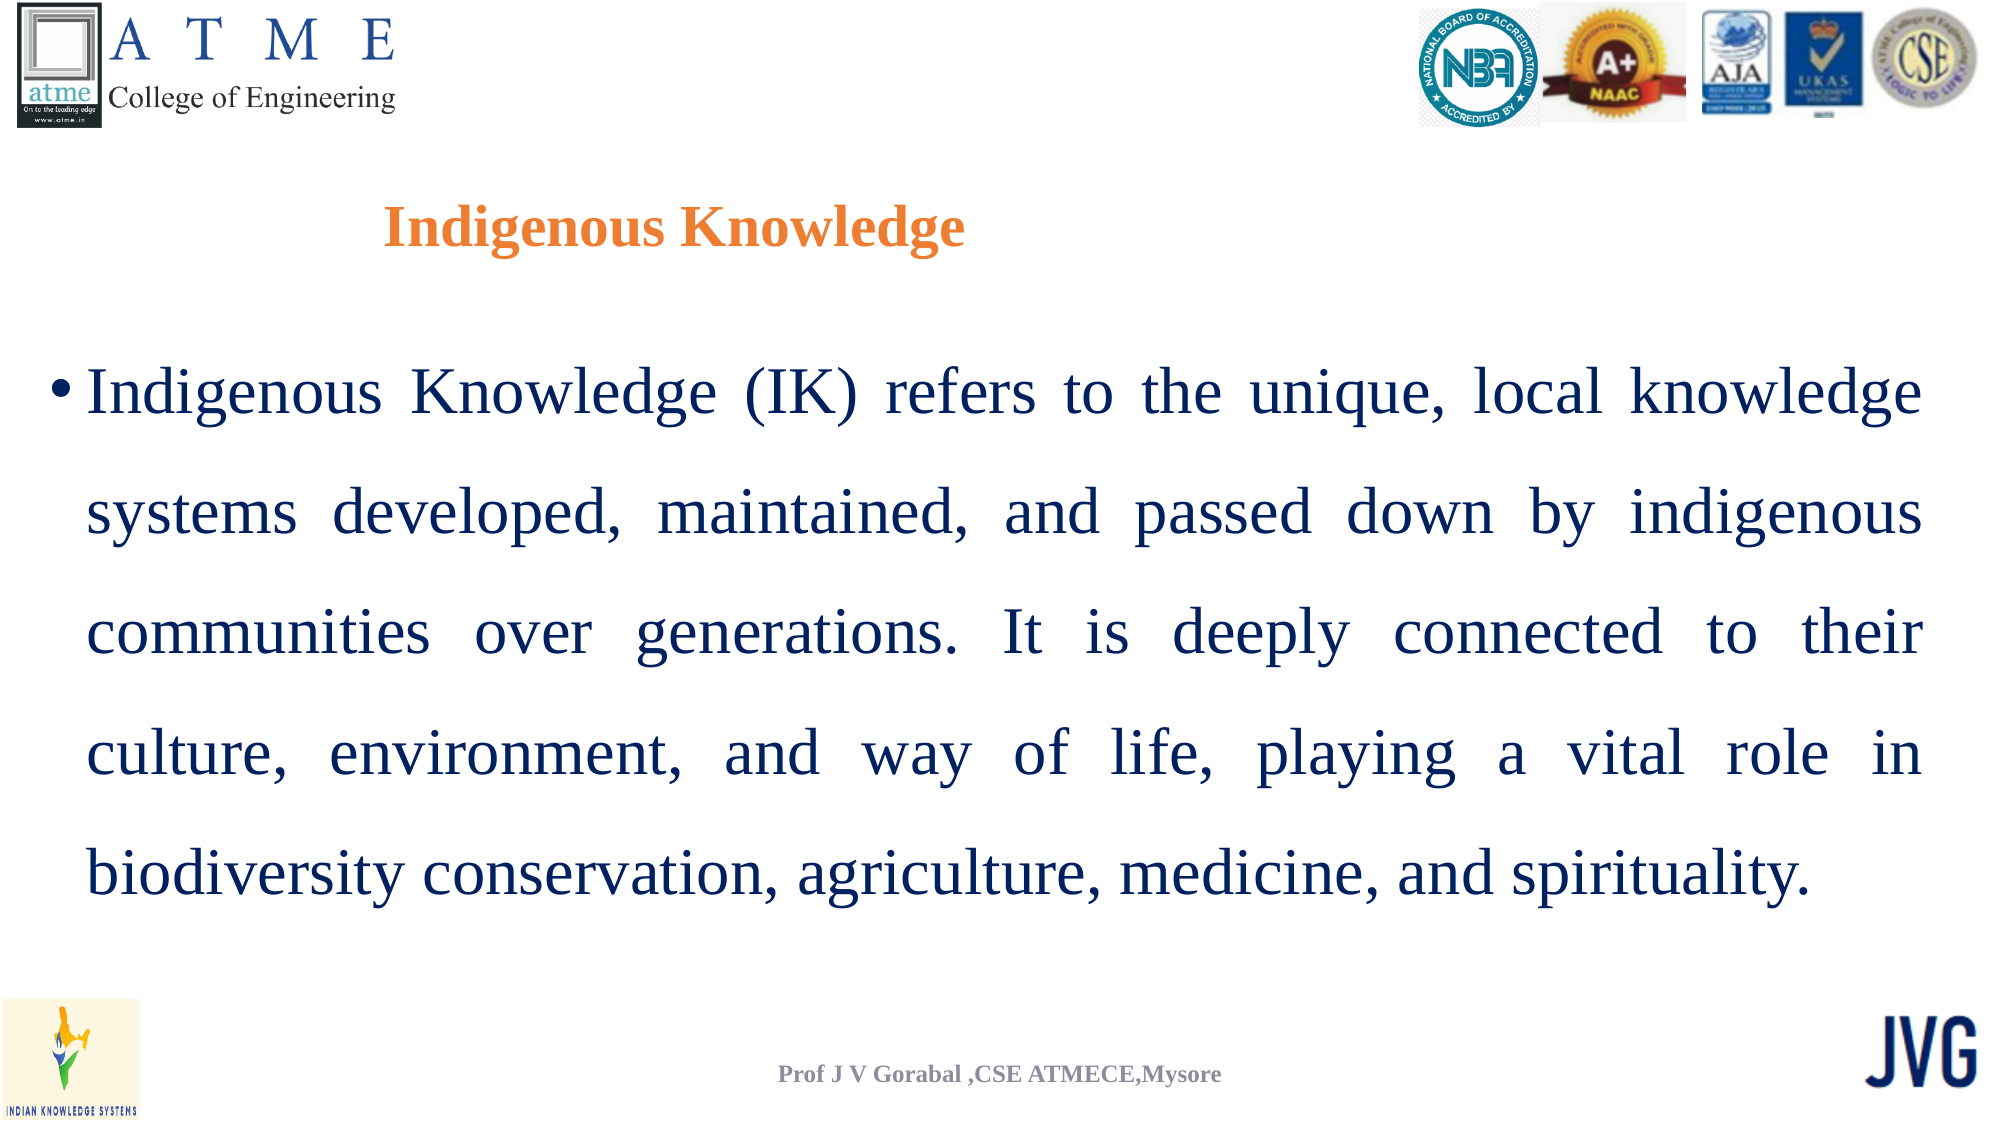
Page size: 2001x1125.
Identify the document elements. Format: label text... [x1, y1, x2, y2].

picture [1702, 2, 1983, 118]
picture [1853, 999, 2000, 1103]
picture [1488, 113, 1499, 121]
title Indigenous Knowledge [158, 122, 1884, 299]
picture [17, 2, 395, 128]
list Indigenous Knowledge (IK) refers to the unique, local knowledge systems developed, maintained, and passed down by indigenous communities over generations. It is deeply connected to their culture, environment, and way of life, playing a vital role in biodiversity conservation, agriculture, medicine, and spirituality. [34, 299, 1942, 1014]
picture [1419, 2, 1687, 122]
footer Prof J V Gorabal ,CSE ATMECE,Mysore [662, 1042, 1338, 1103]
picture [2, 999, 140, 1120]
picture [1494, 17, 1502, 25]
picture [1503, 106, 1513, 115]
